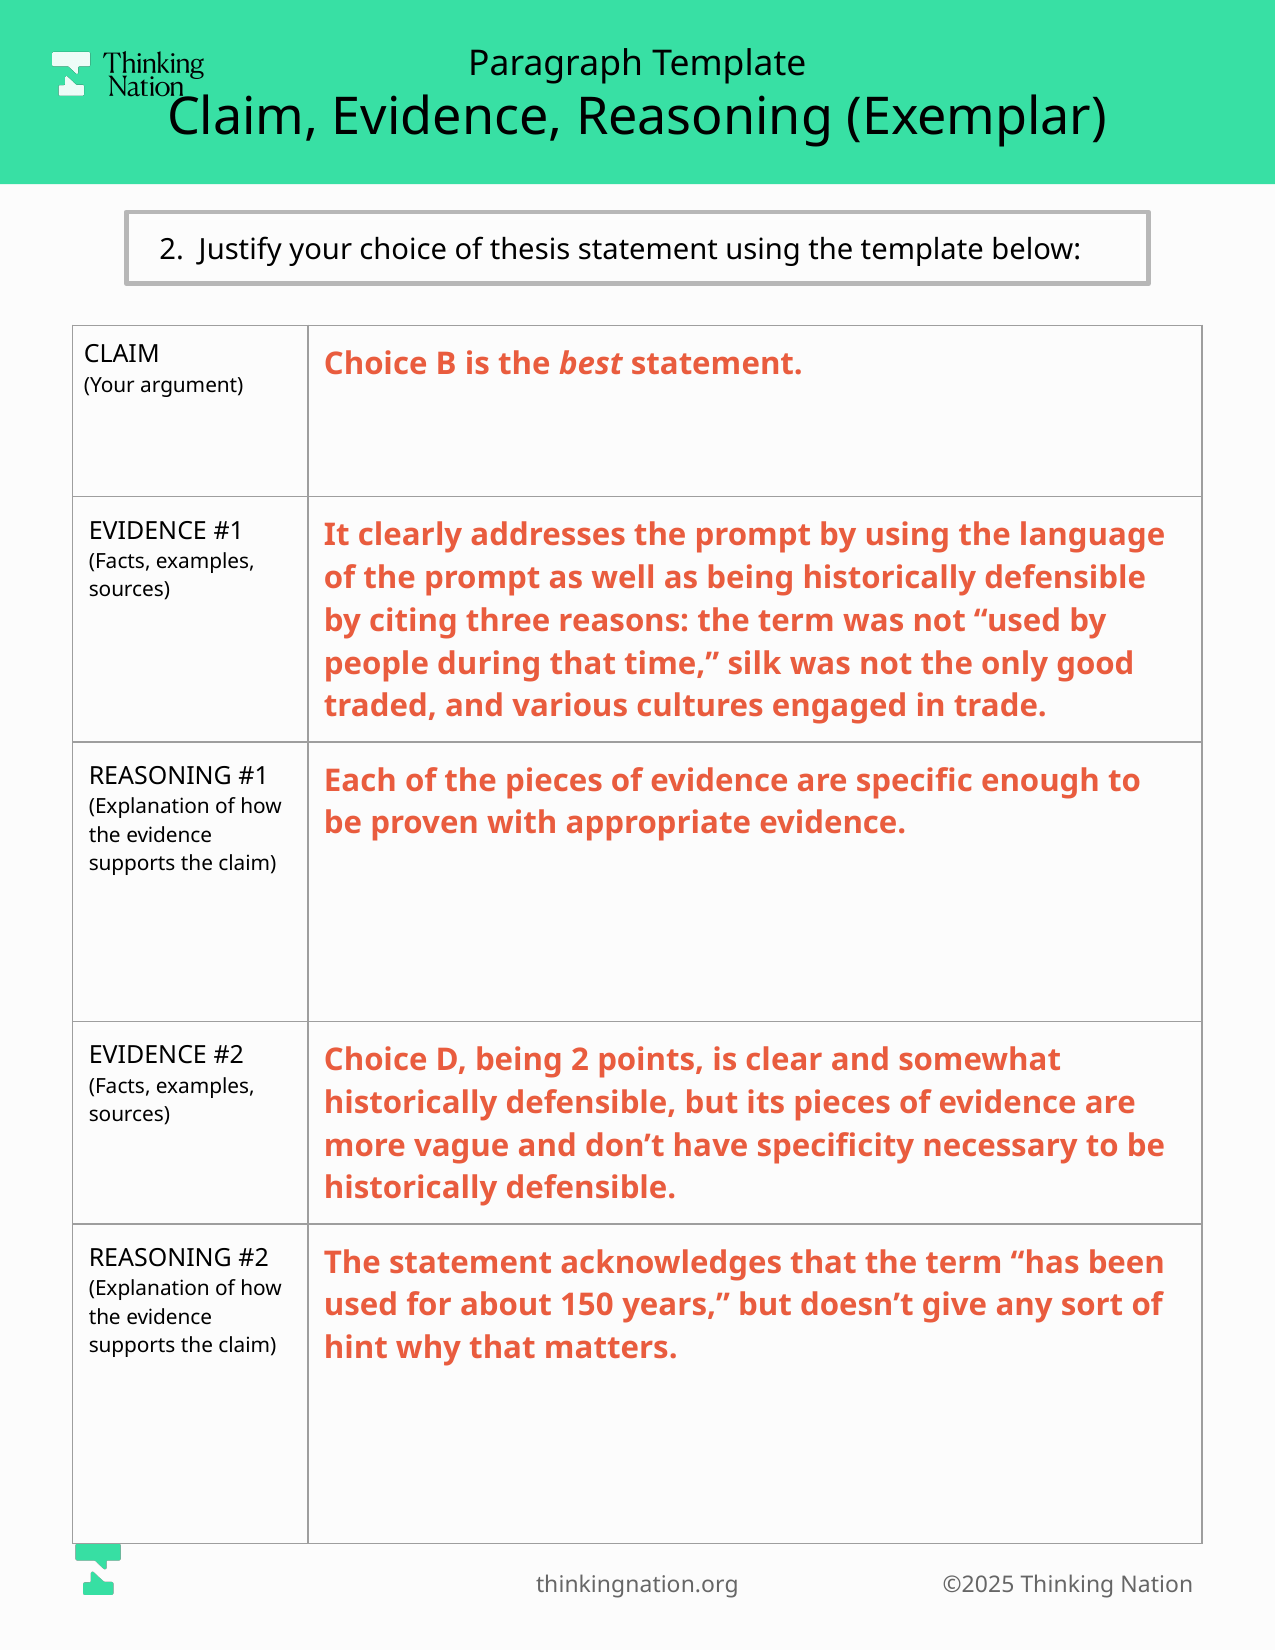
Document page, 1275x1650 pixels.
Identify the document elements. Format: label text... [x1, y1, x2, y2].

table_cell Each of the pieces of evidence are specific enough to be proven with appropriate evidence. [309, 743, 1201, 1021]
table_cell EVIDENCE #1 (Facts, examples, sources) [73, 497, 307, 741]
table_cell REASONING #1 (Explanation of how the evidence supports the claim) [73, 743, 307, 1021]
table_cell The statement acknowledges that the term “has been used for about 150 years,” but doesn’t give any sort of hint why that matters. [309, 1225, 1201, 1543]
table_header CLAIM (Your argument) [73, 326, 307, 496]
text_box Paragraph Template Claim, Evidence, Reasoning (Exemplar) [0, 0, 1275, 185]
text_box 2. Justify your choice of thesis statement using the template below: [126, 211, 1149, 284]
picture [62, 1533, 134, 1605]
table_header Choice B is the best statement. [309, 326, 1201, 496]
picture [35, 37, 210, 110]
table_cell It clearly addresses the prompt by using the language of the prompt as well as being historically defensible by citing three reasons: the term was not “used by people during that time,” silk was not the only good traded, and various cultures engaged in trade. [309, 497, 1201, 741]
text_box ©2025 Thinking Nation [907, 1553, 1210, 1605]
text_box thinkingnation.org [486, 1553, 789, 1605]
table_cell Choice D, being 2 points, is clear and somewhat historically defensible, but its pieces of evidence are more vague and don’t have specificity necessary to be historically defensible. [309, 1022, 1201, 1223]
table_cell REASONING #2 (Explanation of how the evidence supports the claim) [73, 1225, 307, 1543]
table_cell EVIDENCE #2 (Facts, examples, sources) [73, 1022, 307, 1223]
